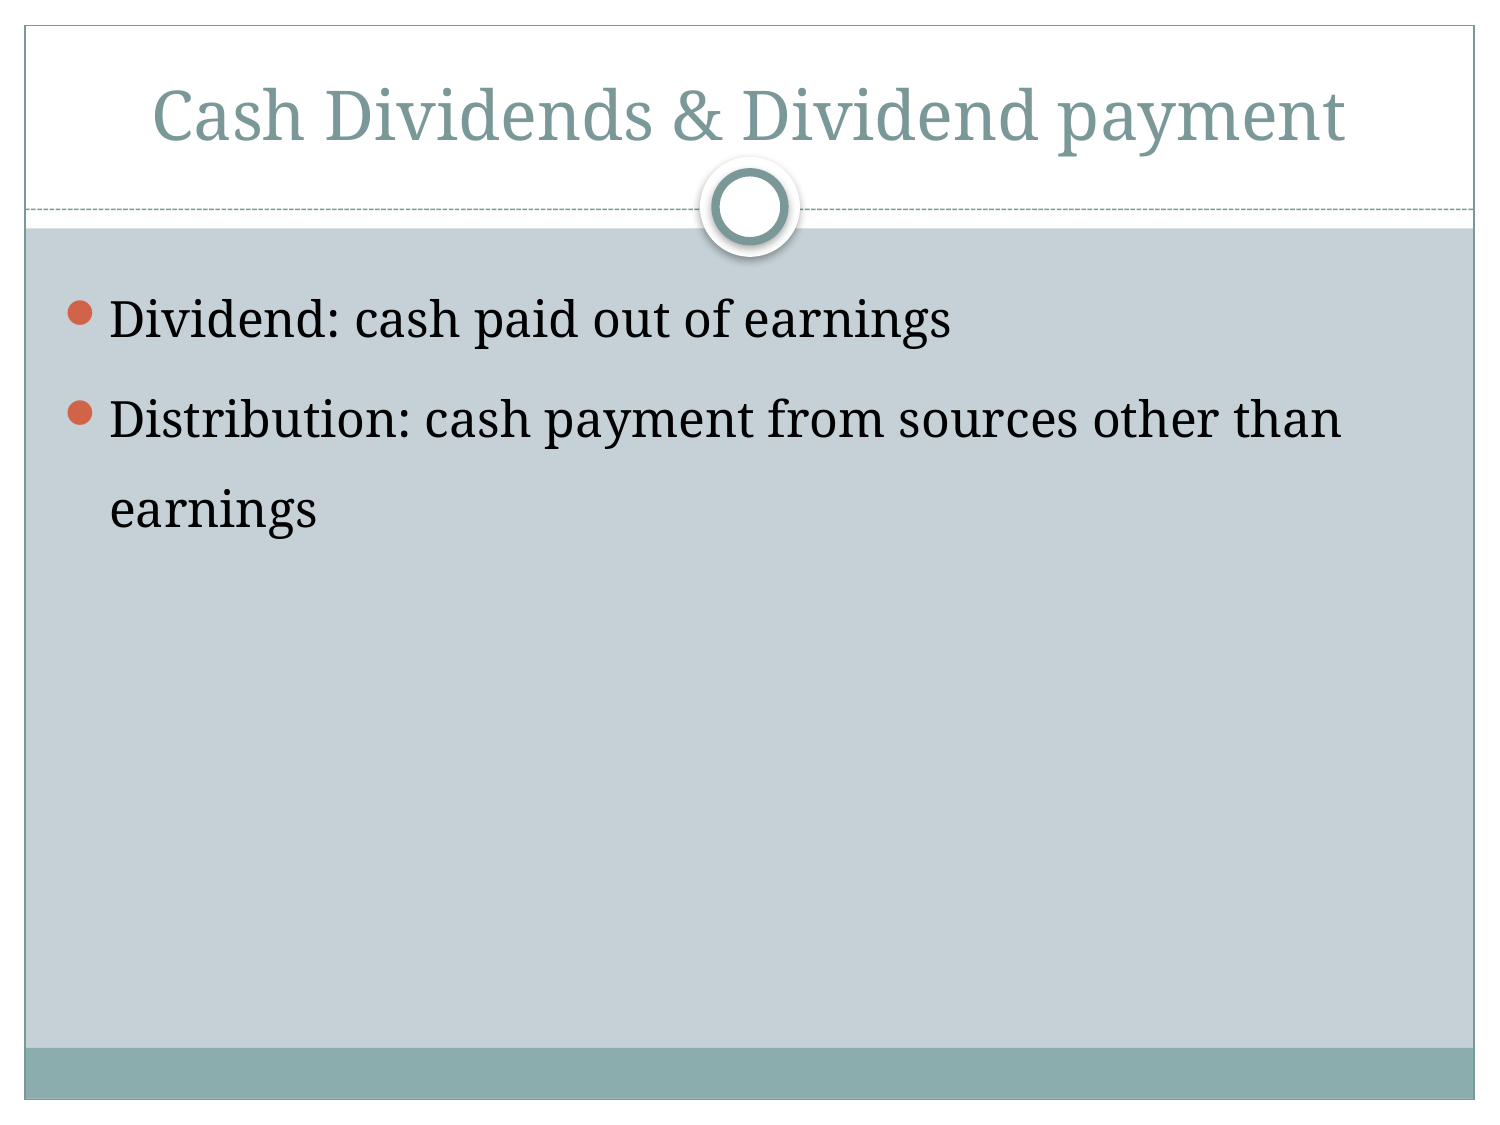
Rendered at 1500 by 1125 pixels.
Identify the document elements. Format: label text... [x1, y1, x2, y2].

list Dividend: cash paid out of earnings Distribution: cash payment from sources other than earnings [49, 250, 1445, 1001]
title Cash Dividends & Dividend payment [49, 37, 1450, 162]
